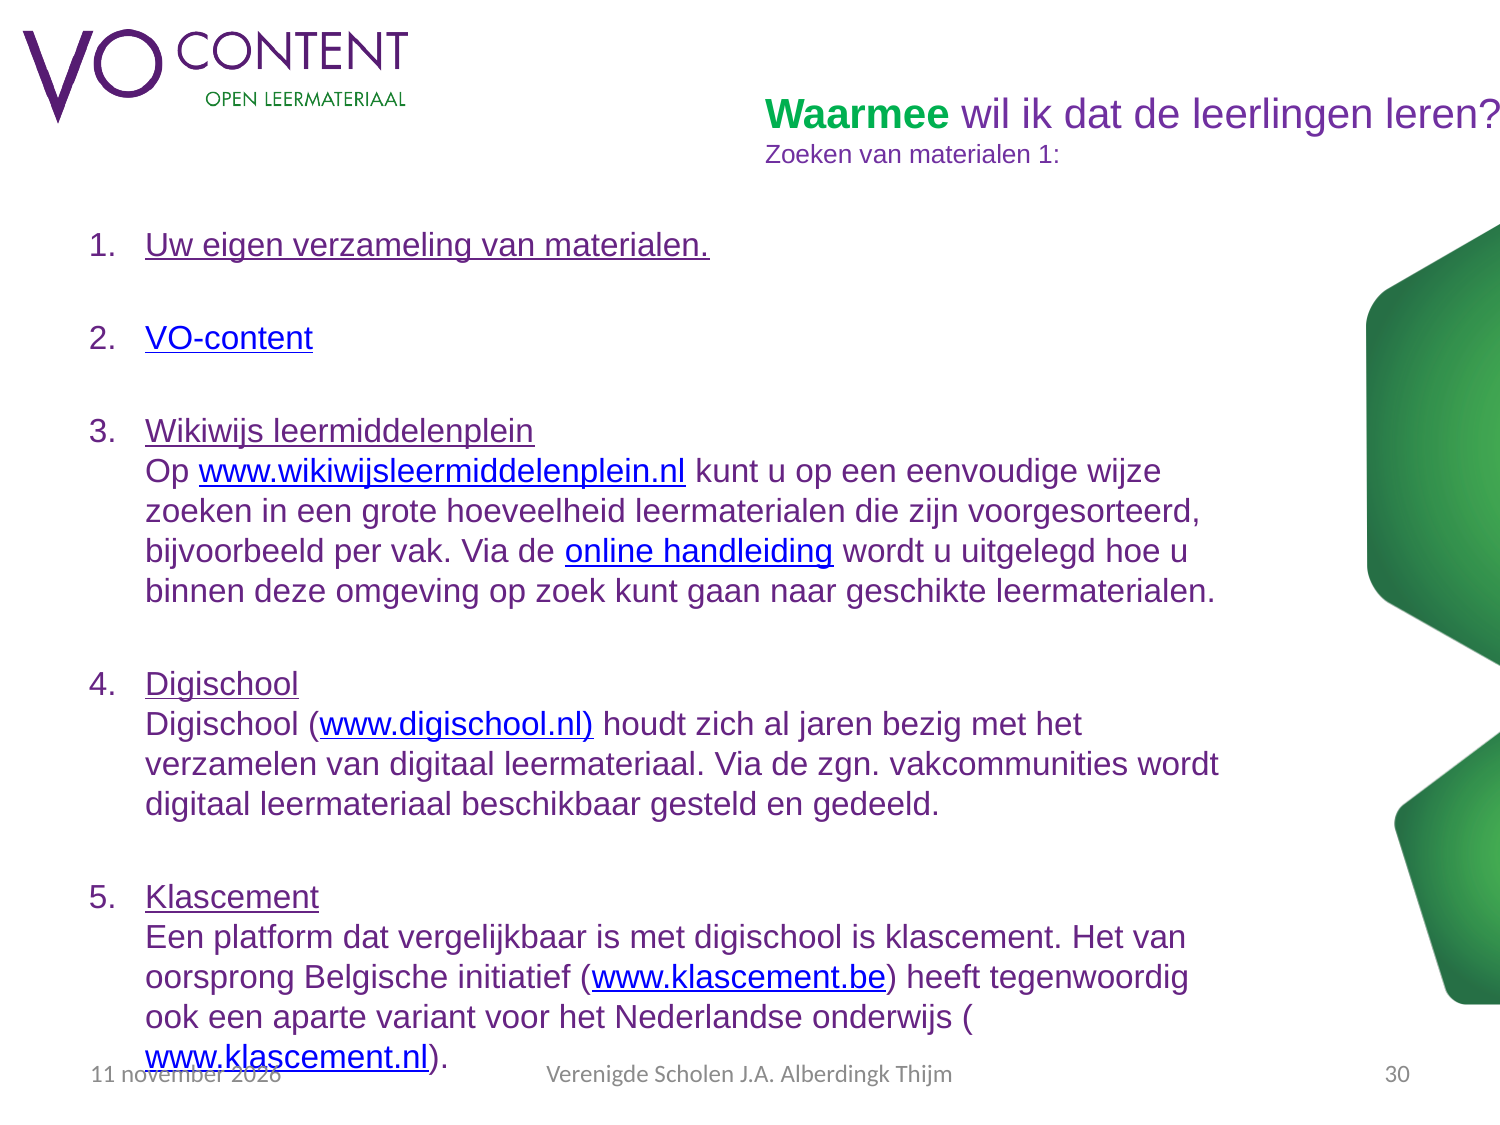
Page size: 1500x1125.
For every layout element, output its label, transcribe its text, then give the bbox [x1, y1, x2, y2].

picture [22, 29, 408, 124]
title Waarmee wil ik dat de leerlingen leren? Zoeken van materialen 1: [750, 78, 1500, 178]
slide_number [75, 1042, 425, 1103]
slide_number 30 [1074, 1042, 1425, 1103]
picture [1366, 222, 1500, 1005]
footer Verenigde Scholen J.A. Alberdingk Thijm [512, 1042, 988, 1103]
list Uw eigen verzameling van materialen. VO-content Wikiwijs leermiddelenplein Op www.wikiwijsleermiddelenplein.nl kunt u op een eenvoudige wijze zoeken in een grote hoeveelheid leermaterialen die zijn voorgesorteerd, bijvoorbeeld per vak. Via de online handleiding wordt u uitgelegd hoe u binnen deze omgeving op zoek kunt gaan naar geschikte leermaterialen. Digischool Digischool (www.digischool.nl) houdt zich al jaren bezig met het verzamelen van digitaal leermateriaal. Via de zgn. vakcommunities wordt digitaal leermateriaal beschikbaar gesteld en gedeeld. Klascement Een platform dat vergelijkbaar is met digischool is klascement. Het van oorsprong Belgische initiatief (www.klascement.be) heeft tegenwoordig ook een aparte variant voor het Nederlandse onderwijs (www.klascement.nl). [74, 215, 1239, 1065]
